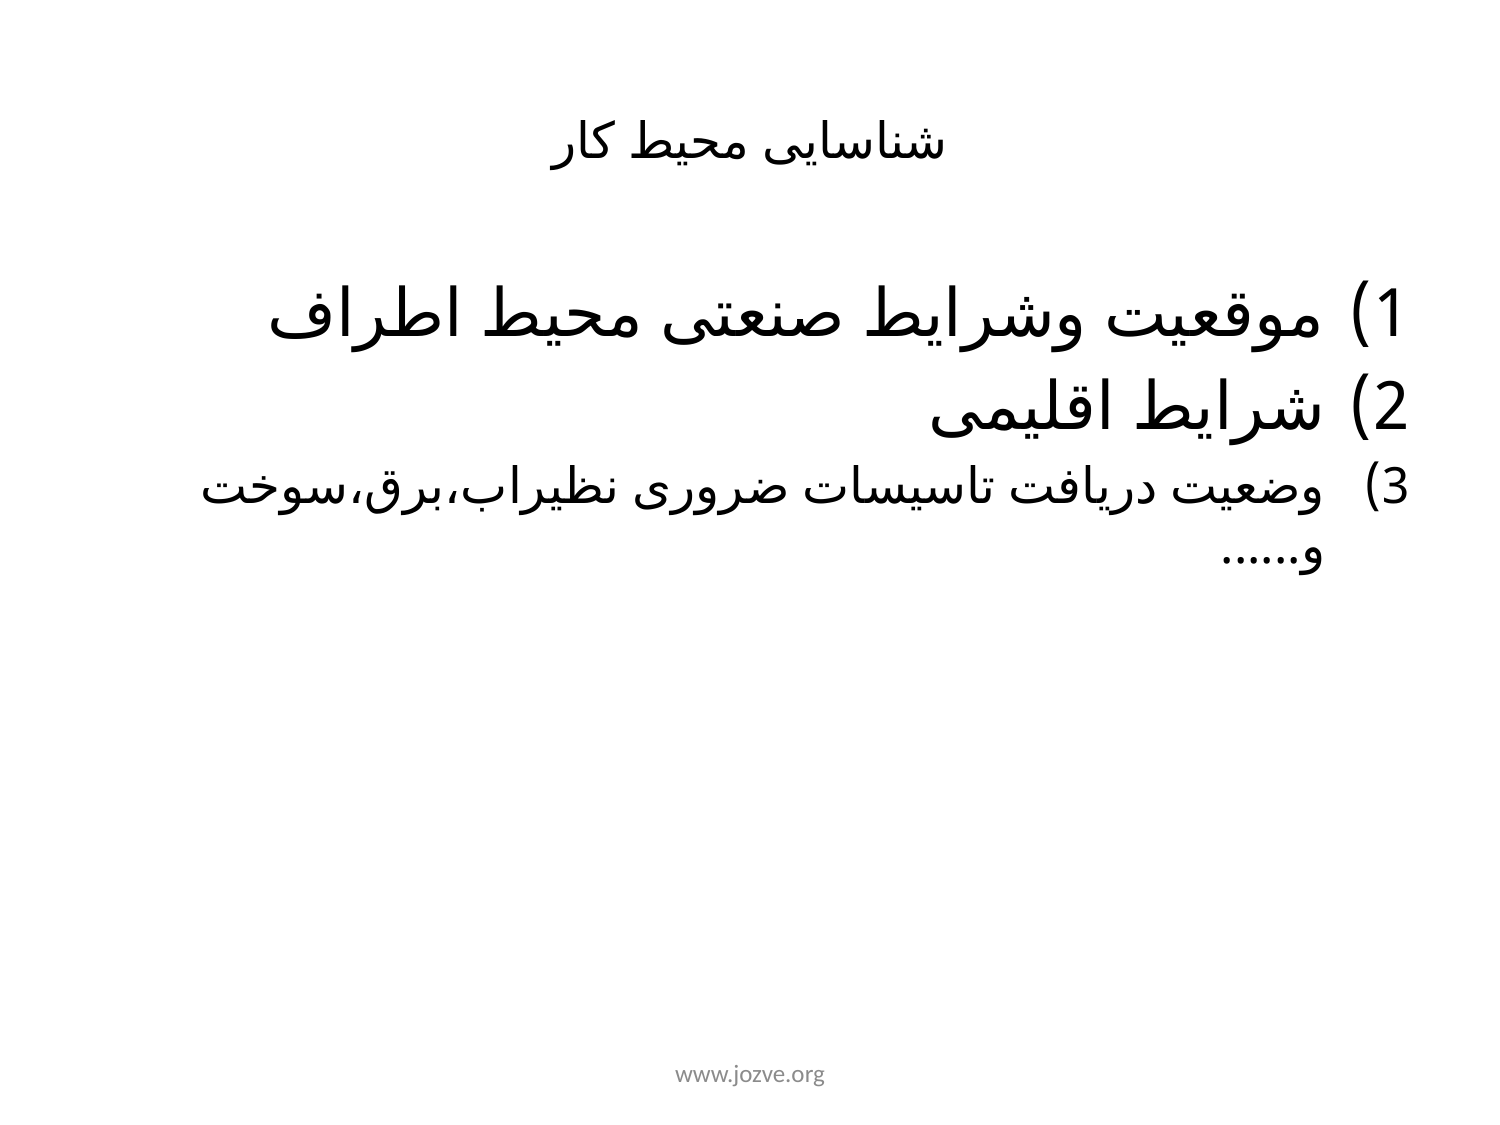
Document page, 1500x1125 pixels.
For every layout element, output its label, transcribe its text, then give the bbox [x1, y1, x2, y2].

footer www.jozve.org [512, 1042, 988, 1103]
list موقعیت وشرایط صنعتی محیط اطراف شرایط اقلیمی وضعیت دریافت تاسیسات ضروری نظیراب،برق،سوخت و...... [75, 262, 1425, 1005]
title شناسایی محیط کار [75, 45, 1425, 233]
